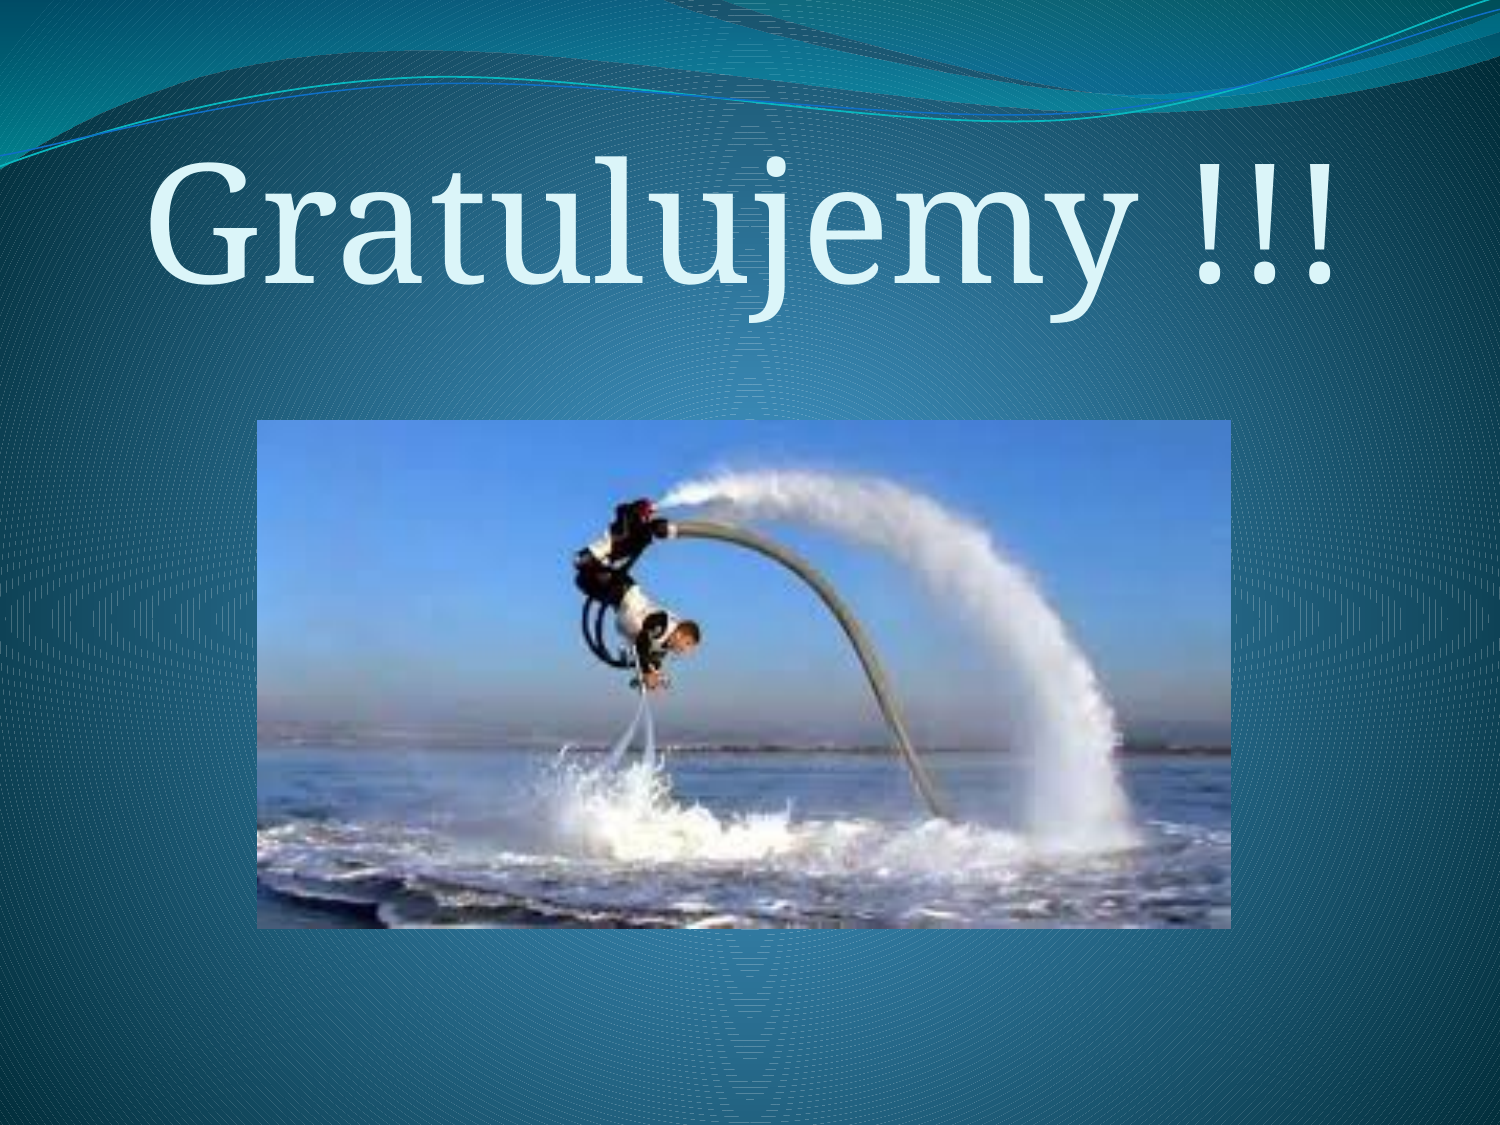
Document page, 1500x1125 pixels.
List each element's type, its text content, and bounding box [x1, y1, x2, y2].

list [257, 419, 1231, 929]
title Gratulujemy !!! [70, 128, 1421, 317]
